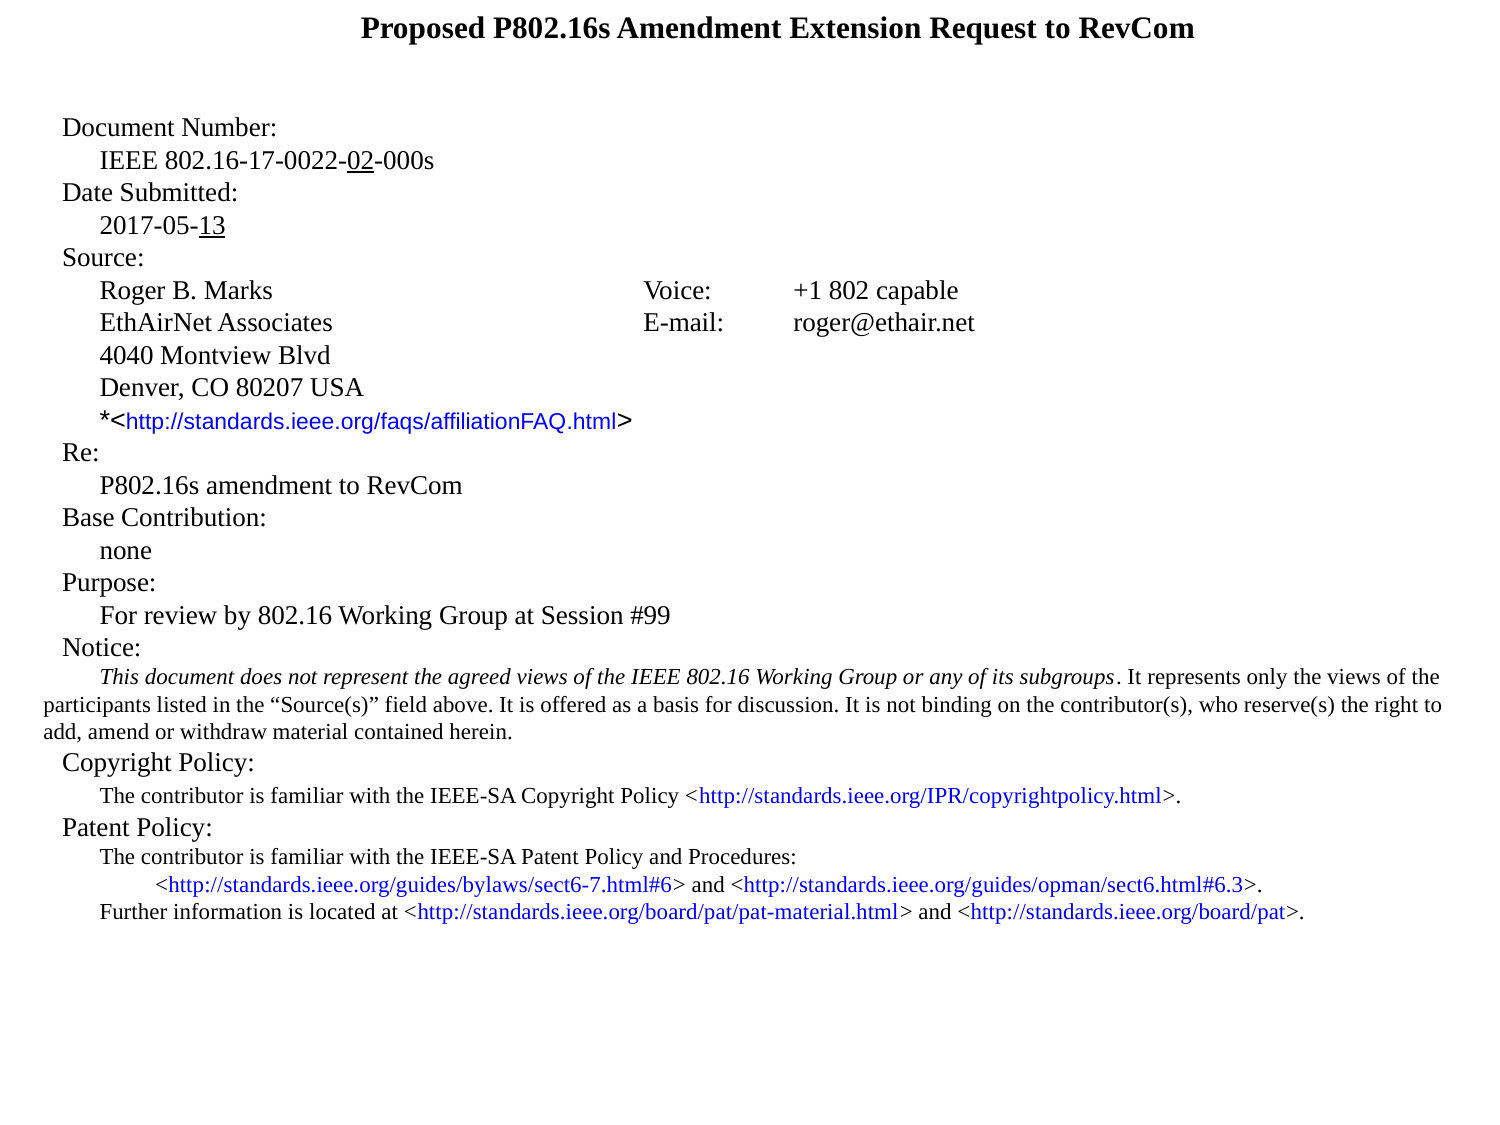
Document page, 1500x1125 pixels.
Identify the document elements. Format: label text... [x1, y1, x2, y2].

text_box Proposed P802.16s Amendment Extension Request to RevCom Document Number: IEEE 802.16-17-0022-02-000s Date Submitted: 2017-05-13 Source: Roger B. Marks Voice: +1 802 capable EthAirNet Associates E-mail: roger@ethair.net 4040 Montview Blvd Denver, CO 80207 USA *<http://standards.ieee.org/faqs/affiliationFAQ.html> Re: P802.16s amendment to RevCom Base Contribution: none Purpose: For review by 802.16 Working Group at Session #99 Notice: This document does not represent the agreed views of the IEEE 802.16 Working Group or any of its subgroups. It represents only the views of the participants listed in the “Source(s)” field above. It is offered as a basis for discussion. It is not binding on the contributor(s), who reserve(s) the right to add, amend or withdraw material contained herein. Copyright Policy: The contributor is familiar with the IEEE-SA Copyright Policy <http://standards.ieee.org/IPR/copyrightpolicy.html>. Patent Policy: The contributor is familiar with the IEEE-SA Patent Policy and Procedures: <http://standards.ieee.org/guides/bylaws/sect6-7.html#6> and <http://standards.ieee.org/guides/opman/sect6.html#6.3>. Further information is located at <http://standards.ieee.org/board/pat/pat-material.html> and <http://standards.ieee.org/board/pat>. [35, 0, 1465, 932]
